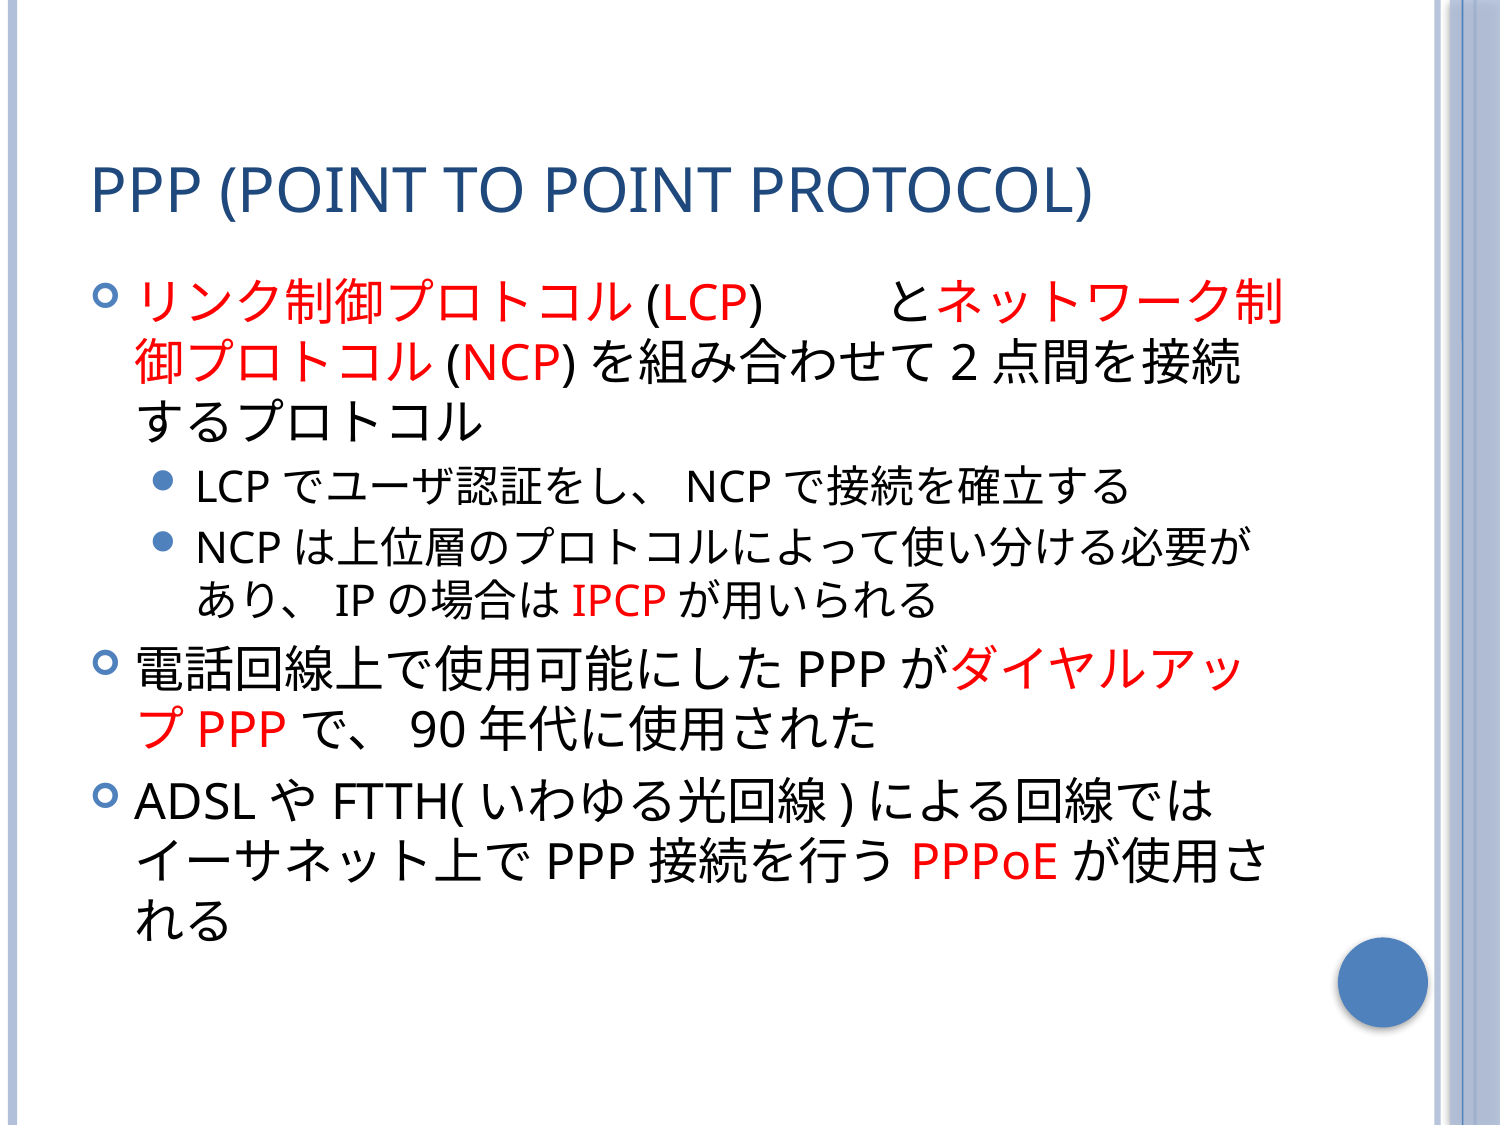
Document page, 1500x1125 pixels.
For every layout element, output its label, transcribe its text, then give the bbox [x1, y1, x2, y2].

list リンク制御プロトコル(LCP) とネットワーク制御プロトコル(NCP)を組み合わせて2点間を接続するプロトコル LCPでユーザ認証をし、NCPで接続を確立する NCPは上位層のプロトコルによって使い分ける必要があり、IPの場合はIPCPが用いられる 電話回線上で使用可能にしたPPPがダイヤルアップPPPで、90年代に使用された ADSLやFTTH(いわゆる光回線)による回線ではイーサネット上でPPP接続を行うPPPoEが使用される [75, 262, 1300, 1062]
title PPP (Point to Point Protocol) [75, 45, 1300, 233]
